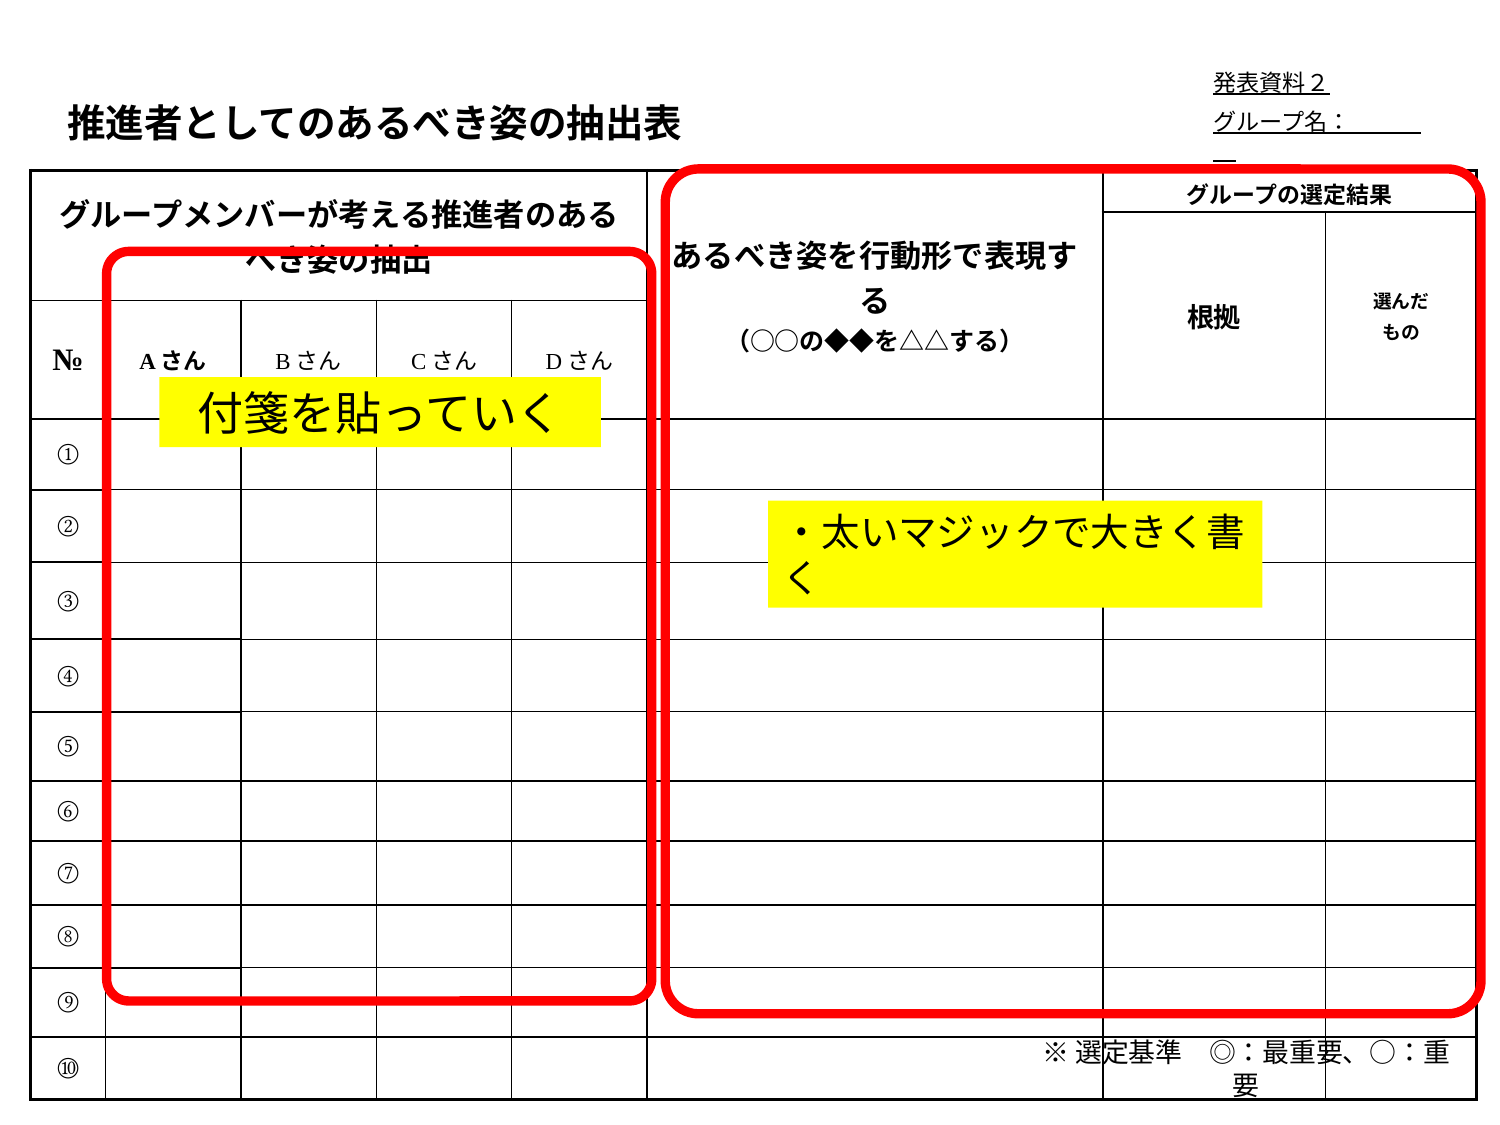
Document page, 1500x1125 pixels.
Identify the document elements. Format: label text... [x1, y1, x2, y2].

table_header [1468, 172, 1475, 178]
table_cell ② [32, 491, 104, 561]
table_header あるべき姿を行動形で表現する （○○の◆◆を△△する） [648, 172, 678, 418]
table_cell [654, 420, 663, 489]
table_cell [654, 906, 663, 967]
table_cell ⑤ [32, 713, 104, 780]
table_cell [512, 1038, 646, 1098]
table_cell ⑧ [32, 906, 104, 967]
text_box 付箋を貼っていく [159, 377, 601, 448]
table_cell ⑦ [32, 842, 104, 904]
table_cell [654, 490, 663, 562]
table_cell [106, 990, 240, 1036]
table_cell [648, 1038, 1015, 1098]
table_cell ① [32, 420, 104, 489]
text_box ※選定基準 ◎：最重要、○：重要 [1015, 1028, 1477, 1108]
text_box 推進者としてのあるべき姿の抽出表 [34, 91, 716, 153]
table_cell [377, 1004, 511, 1036]
text_box [104, 249, 654, 1004]
table_cell [654, 842, 663, 904]
text_box ・太いマジックで大きく書く [768, 500, 1263, 608]
table_cell ⑨ [32, 969, 105, 1036]
table_cell [242, 1038, 376, 1098]
table_cell ⑩ [32, 1038, 105, 1098]
table_cell [1326, 1005, 1475, 1028]
table_cell [106, 1038, 240, 1098]
table_cell [1104, 1016, 1325, 1028]
table_cell ⑥ [32, 782, 104, 840]
table_cell [242, 1004, 376, 1036]
table_cell ④ [32, 640, 104, 711]
table_header グループメンバーが考える推進者のあるべき姿の抽出 [32, 172, 646, 300]
text_box [663, 166, 1484, 1016]
table_cell [512, 998, 646, 1036]
table_cell [654, 563, 663, 639]
table_cell ③ [32, 563, 104, 638]
table_cell [377, 1038, 511, 1098]
table_cell [654, 782, 663, 840]
table_cell [654, 712, 663, 780]
table_cell [654, 640, 663, 711]
table_cell [648, 968, 1102, 1036]
table_cell № [32, 301, 104, 418]
text_box 発表資料２ グループ名： [1198, 60, 1443, 166]
